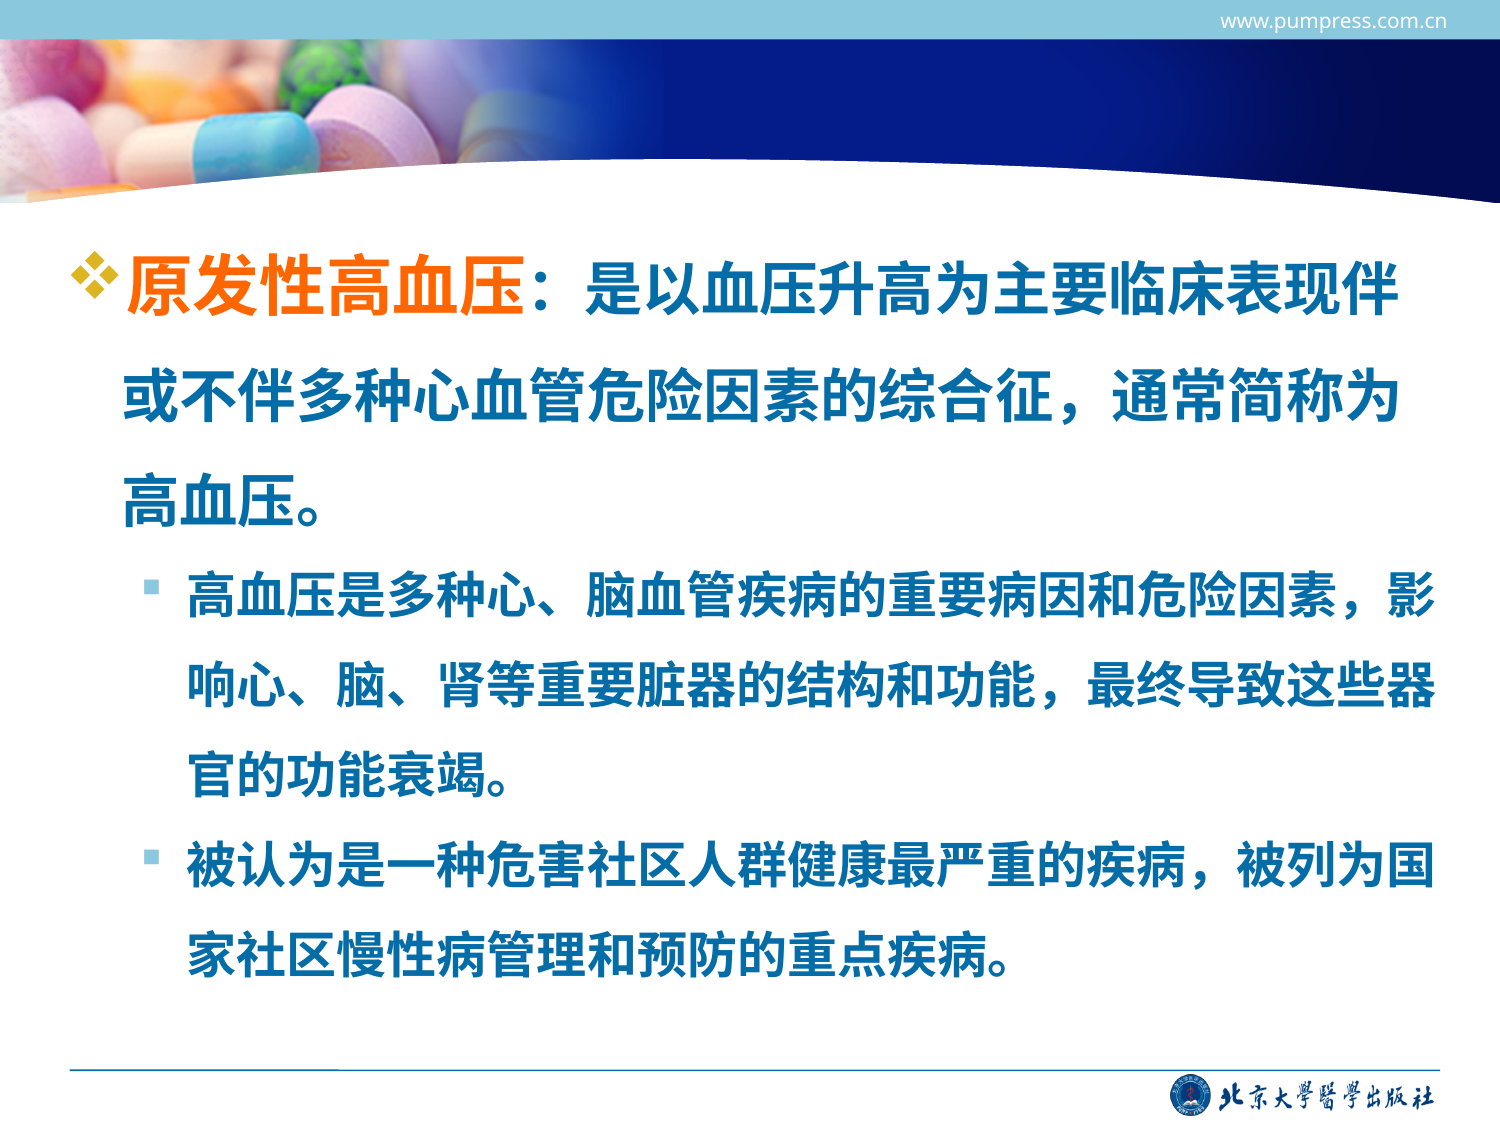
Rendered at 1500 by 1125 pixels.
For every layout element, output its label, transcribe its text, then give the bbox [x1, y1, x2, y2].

slide_number www.pumpress.com.cn [1024, 0, 1463, 38]
list 原发性高血压：是以血压升高为主要临床表现伴或不伴多种心血管危险因素的综合征，通常简称为高血压。 高血压是多种心、脑血管疾病的重要病因和危险因素，影响心、脑、肾等重要脏器的结构和功能，最终导致这些器官的功能衰竭。 被认为是一种危害社区人群健康最严重的疾病，被列为国家社区慢性病管理和预防的重点疾病。 [49, 196, 1463, 1071]
picture [0, 40, 1500, 203]
picture [1170, 1074, 1436, 1118]
